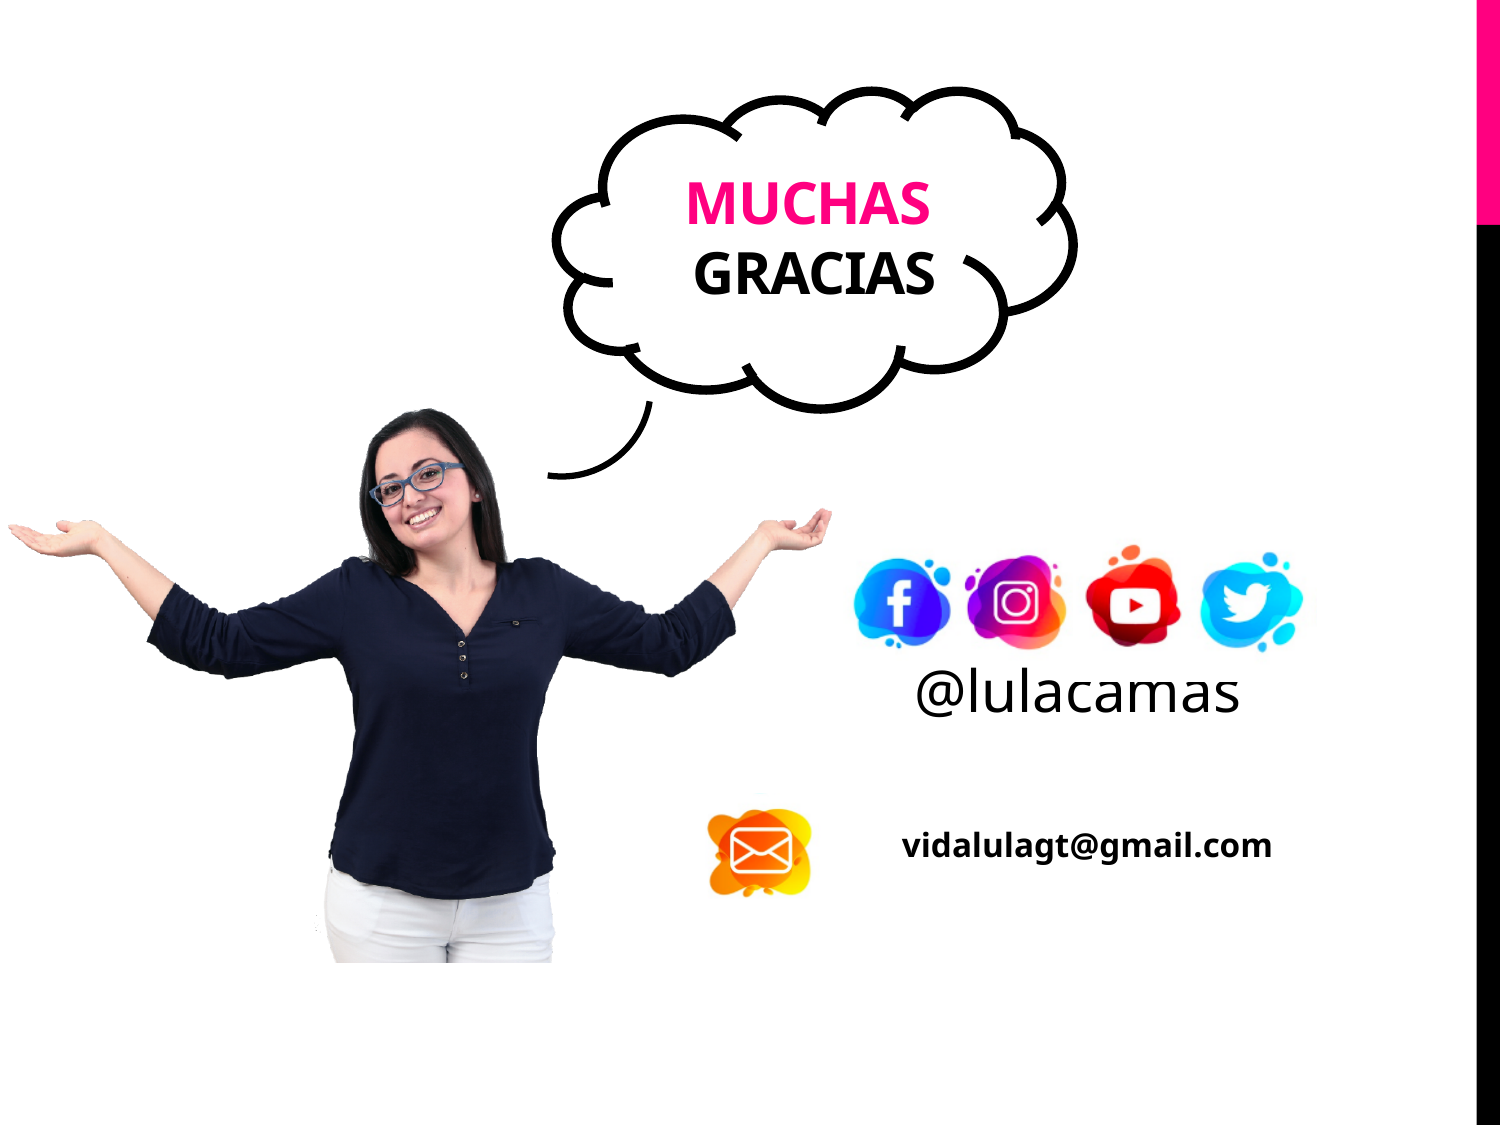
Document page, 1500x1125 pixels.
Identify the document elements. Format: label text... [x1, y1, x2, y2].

list [1082, 492, 1500, 847]
text_box vidalulagt@gmail.com [1082, 823, 1353, 901]
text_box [0, 89, 1074, 964]
text_box @lulacamas [1082, 688, 1300, 823]
picture [704, 793, 826, 901]
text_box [832, 514, 1318, 683]
